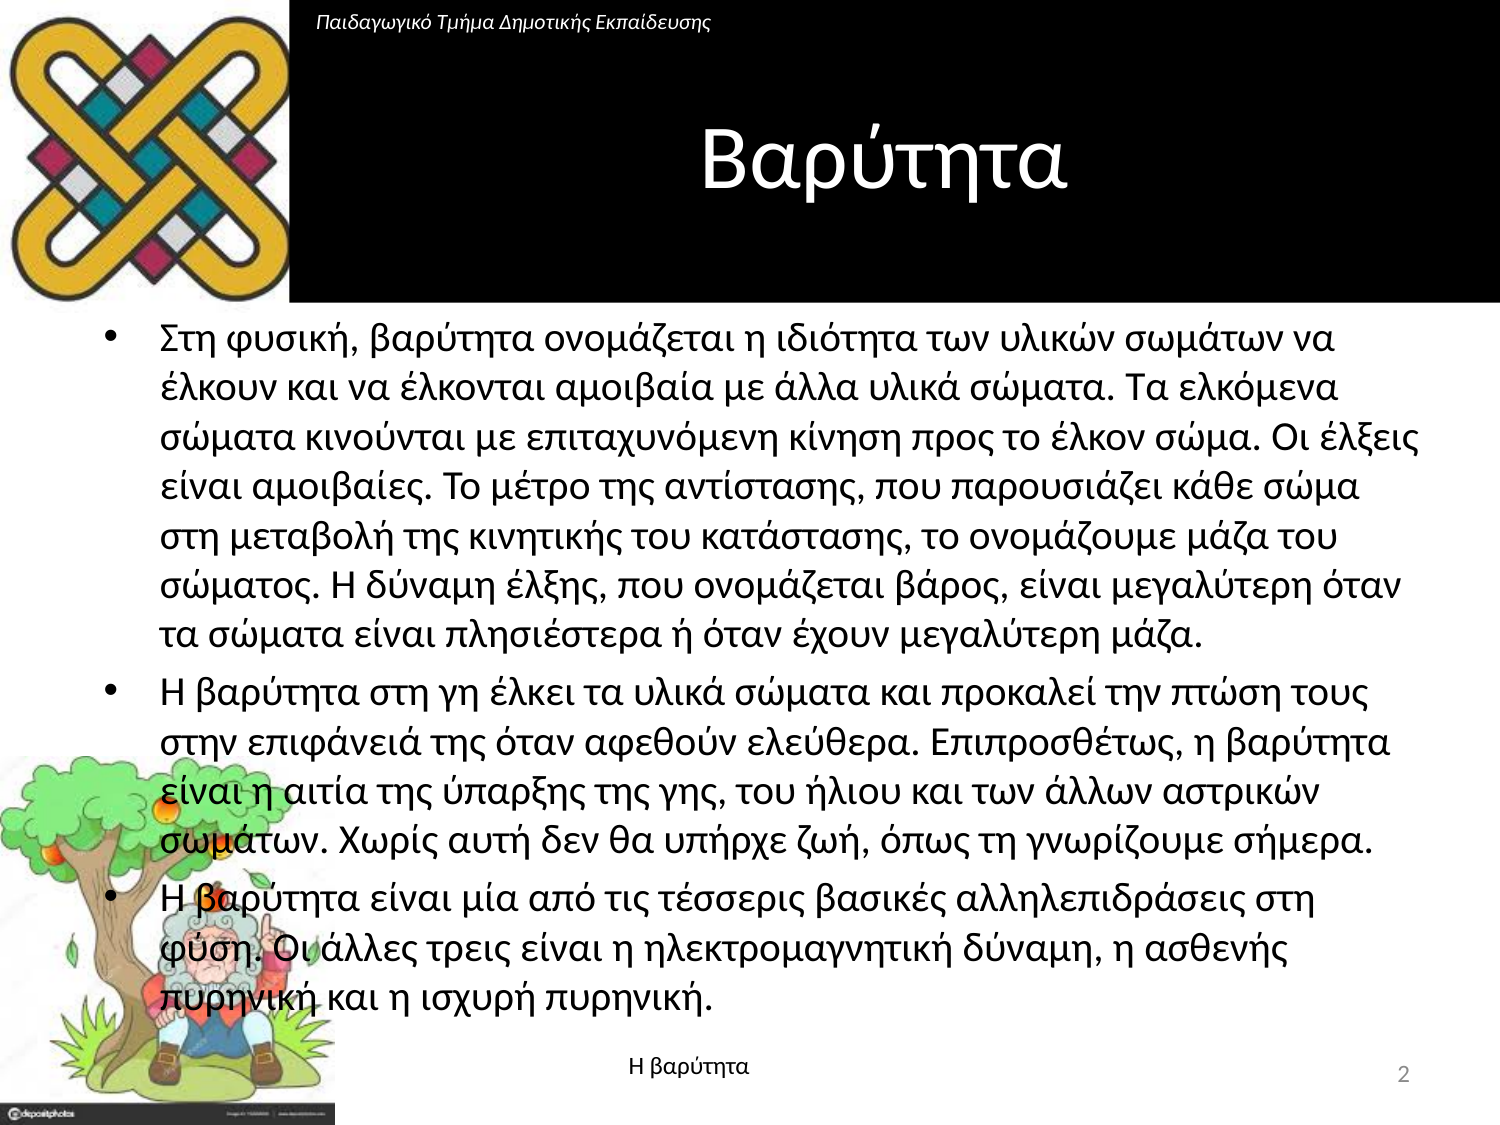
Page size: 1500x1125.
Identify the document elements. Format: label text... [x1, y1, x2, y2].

picture [0, 0, 289, 313]
footer Η βαρύτητα [454, 1035, 930, 1095]
picture [0, 756, 335, 1125]
list Στη φυσική, βαρύτητα ονομάζεται η ιδιότητα των υλικών σωμάτων να έλκουν και να έλκονται αμοιβαία με άλλα υλικά σώματα. Τα ελκόμενα σώματα κινούνται με επιταχυνόμενη κίνηση προς το έλκον σώμα. Οι έλξεις είναι αμοιβαίες. Το μέτρο της αντίστασης, που παρουσιάζει κάθε σώμα στη μεταβολή της κινητικής του κατάστασης, το ονομάζουμε μάζα του σώματος. Η δύναμη έλξης, που ονομάζεται βάρος, είναι μεγαλύτερη όταν τα σώματα είναι πλησιέστερα ή όταν έχουν μεγαλύτερη μάζα. Η βαρύτητα στη γη έλκει τα υλικά σώματα και προκαλεί την πτώση τους στην επιφάνειά της όταν αφεθούν ελεύθερα. Επιπροσθέτως, η βαρύτητα είναι η αιτία της ύπαρξης της γης, του ήλιου και των άλλων αστρικών σωμάτων. Χωρίς αυτή δεν θα υπήρχε ζωή, όπως τη γνωρίζουμε σήμερα. Η βαρύτητα είναι μία από τις τέσσερις βασικές αλληλεπιδράσεις στη φύση. Οι άλλες τρεις είναι η ηλεκτρομαγνητική δύναμη, η ασθενής πυρηνική και η ισχυρή πυρηνική. [88, 302, 1439, 1046]
text_box Παιδαγωγικό Τμήμα Δημοτικής Εκπαίδευσης [301, 0, 1465, 41]
title Βαρύτητα [289, 0, 1500, 303]
slide_number 2 [1074, 1042, 1425, 1103]
